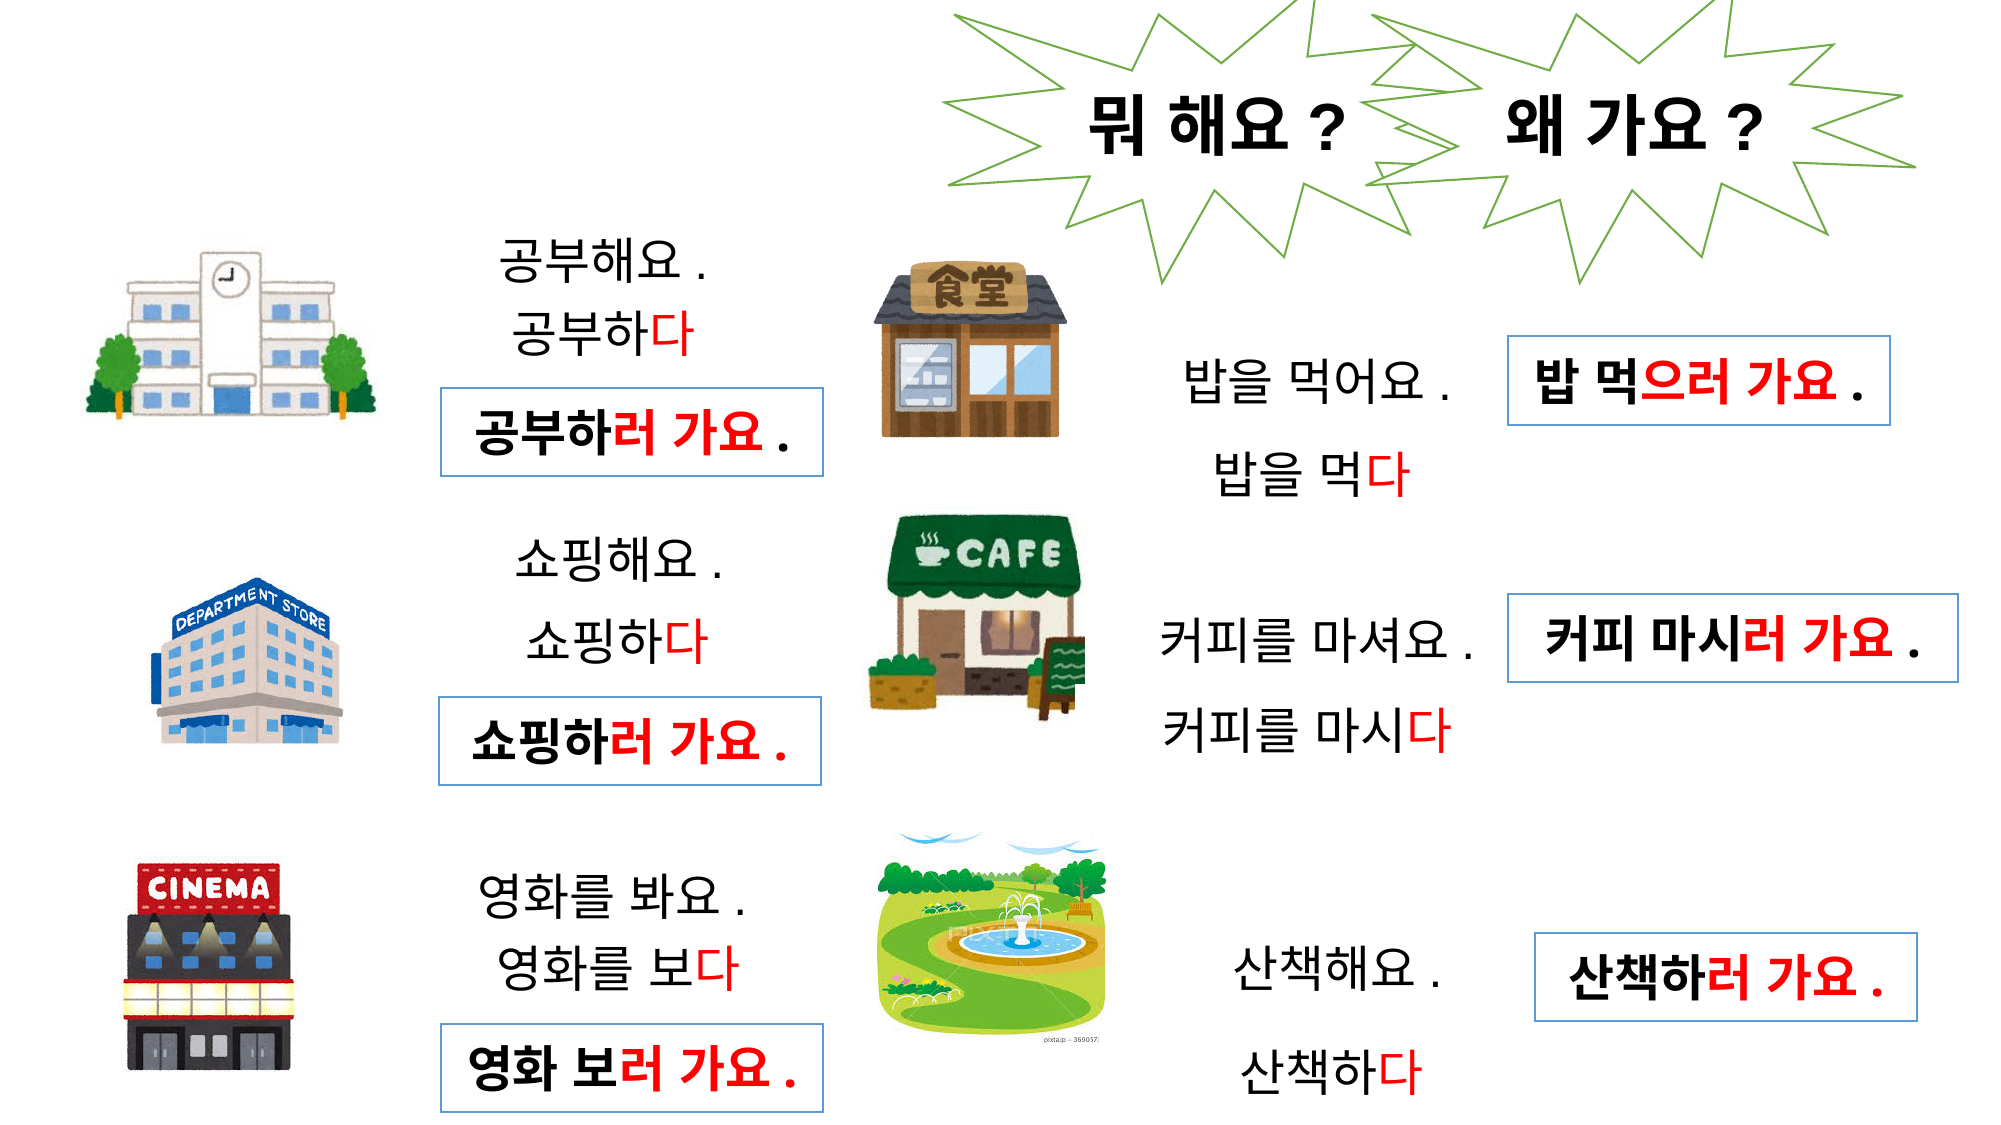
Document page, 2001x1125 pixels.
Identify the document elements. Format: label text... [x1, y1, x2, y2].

picture [862, 504, 1121, 729]
text_box 영화를 보다 [386, 922, 851, 1013]
text_box 공부하러 가요. [440, 387, 824, 477]
text_box 커피를 마시다 [1075, 684, 1540, 775]
text_box 커피를 마셔요. [1121, 594, 1550, 685]
picture [877, 832, 1106, 1043]
text_box 산책하러 가요. [1534, 932, 1918, 1022]
text_box 밥을 먹어요. [1085, 335, 1507, 426]
text_box 공부하다 [381, 288, 836, 378]
text_box 공부해요. [371, 214, 836, 288]
text_box 쇼핑해요. [387, 514, 852, 604]
picture [111, 856, 306, 1079]
text_box 밥을 먹다 [1079, 428, 1544, 519]
picture [146, 572, 347, 754]
text_box 산책하다 [1099, 1027, 1564, 1117]
picture [869, 250, 1072, 449]
picture [80, 237, 381, 427]
text_box 왜 가요? [1358, 0, 1917, 286]
text_box 밥 먹으러 가요. [1507, 335, 1891, 426]
text_box 뭐 해요? [940, 0, 1451, 286]
text_box 영화 보러 가요. [440, 1023, 824, 1113]
text_box 영화를 봐요. [380, 850, 845, 940]
text_box 커피 마시러 가요. [1507, 593, 1959, 683]
text_box 쇼핑하러 가요. [438, 696, 822, 786]
text_box 쇼핑하다 [385, 596, 850, 686]
text_box 산책해요. [1106, 922, 1570, 1013]
